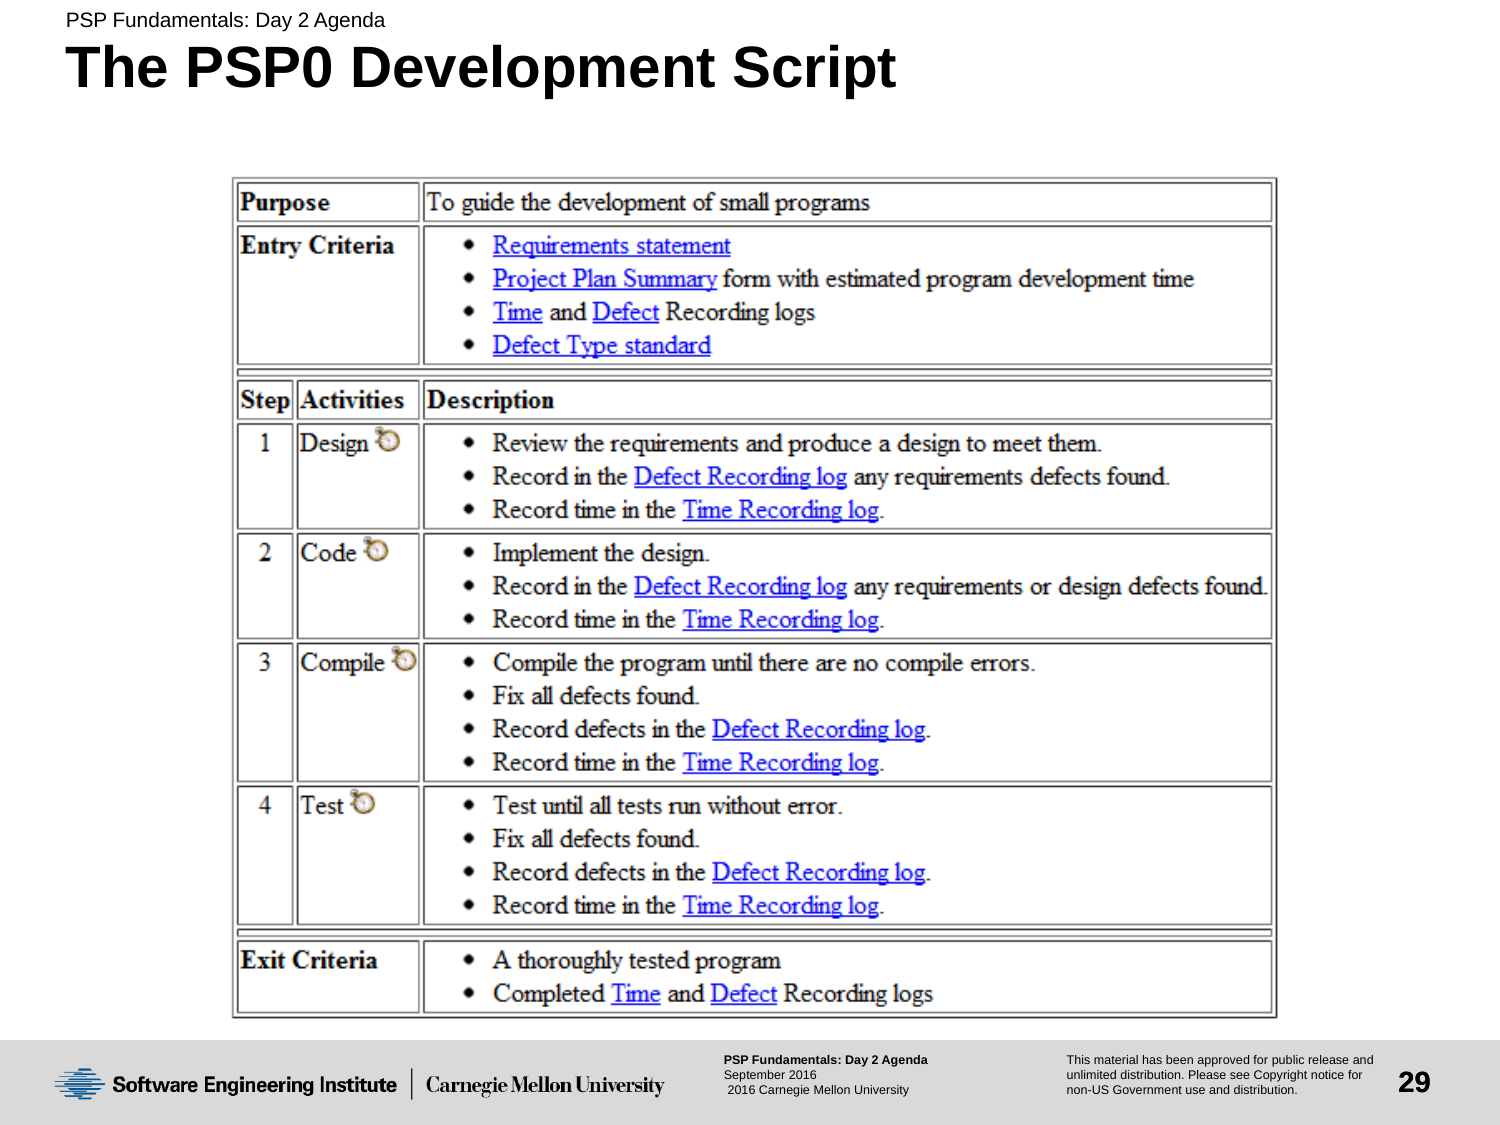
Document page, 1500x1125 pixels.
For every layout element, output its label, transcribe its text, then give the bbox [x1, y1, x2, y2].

picture [46, 1061, 673, 1104]
picture [229, 168, 1281, 1022]
title The PSP0 Development Script [65, 37, 1430, 148]
